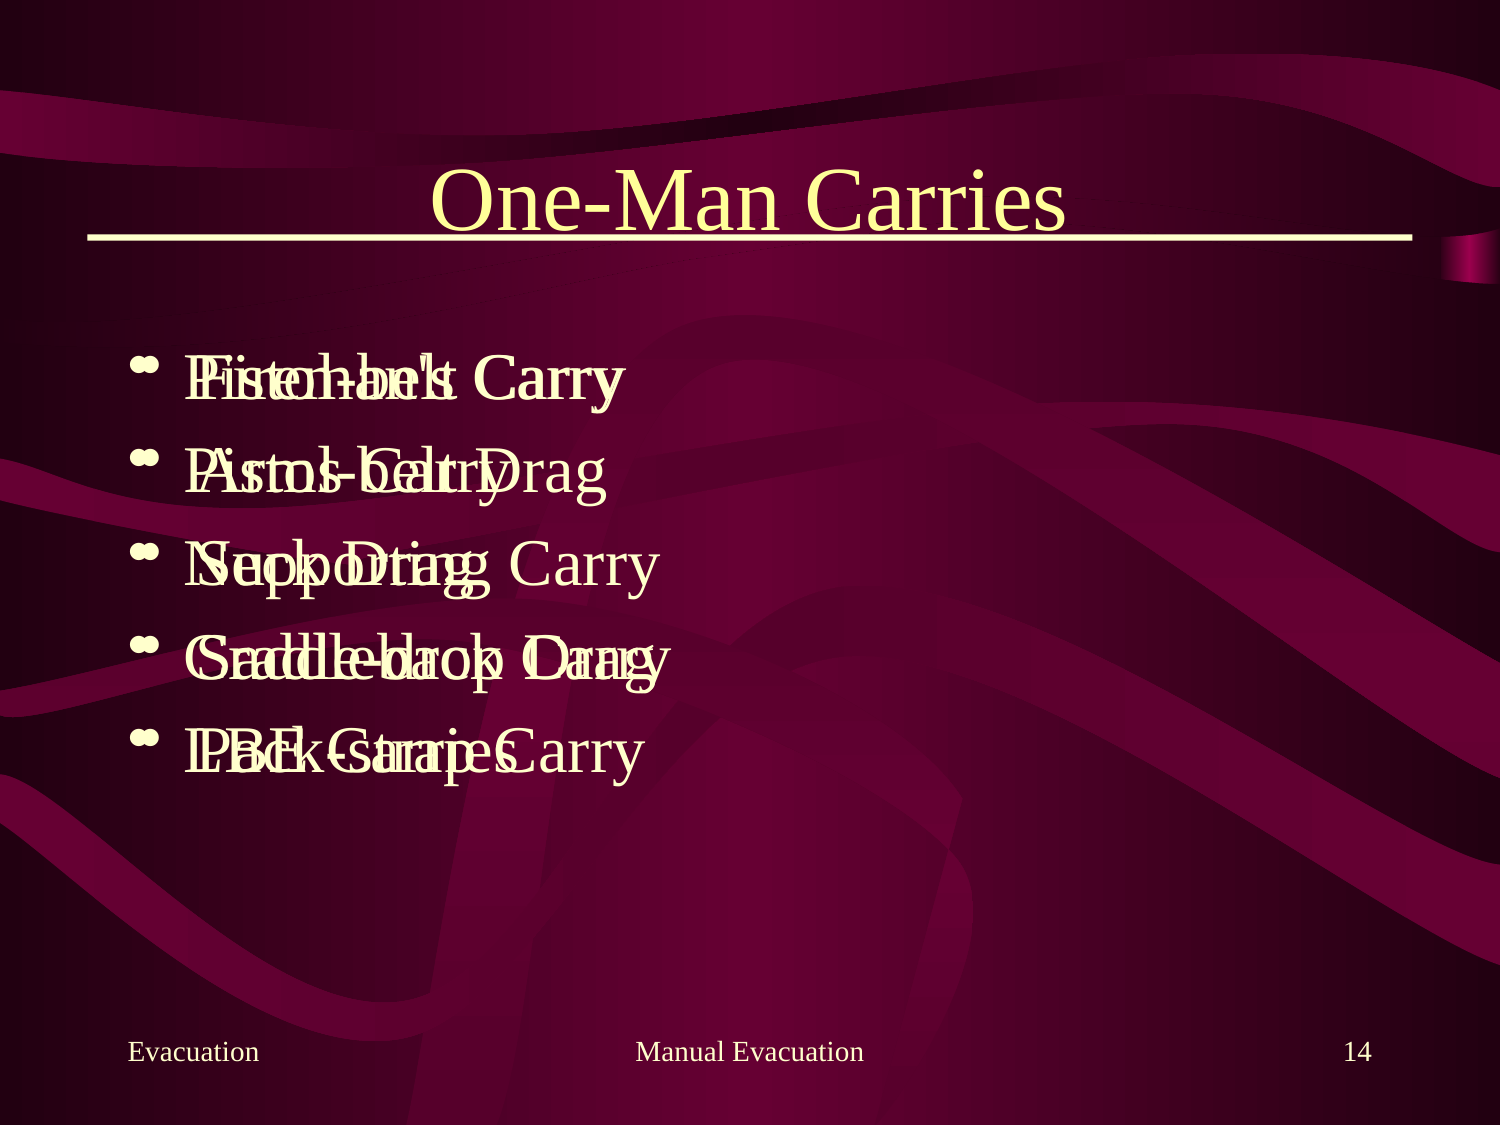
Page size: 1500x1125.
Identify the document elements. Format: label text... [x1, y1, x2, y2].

slide_number Evacuation [112, 1025, 425, 1100]
title One-Man Carries [112, 99, 1388, 237]
list Pistol-belt Carry Pistol-belt Drag Neck Drag Cradle-drop Drag LBE Carries [112, 324, 1388, 1000]
slide_number 14 [1074, 1025, 1388, 1100]
footer Manual Evacuation [512, 1025, 988, 1100]
title One-Man Carries [112, 238, 1388, 288]
